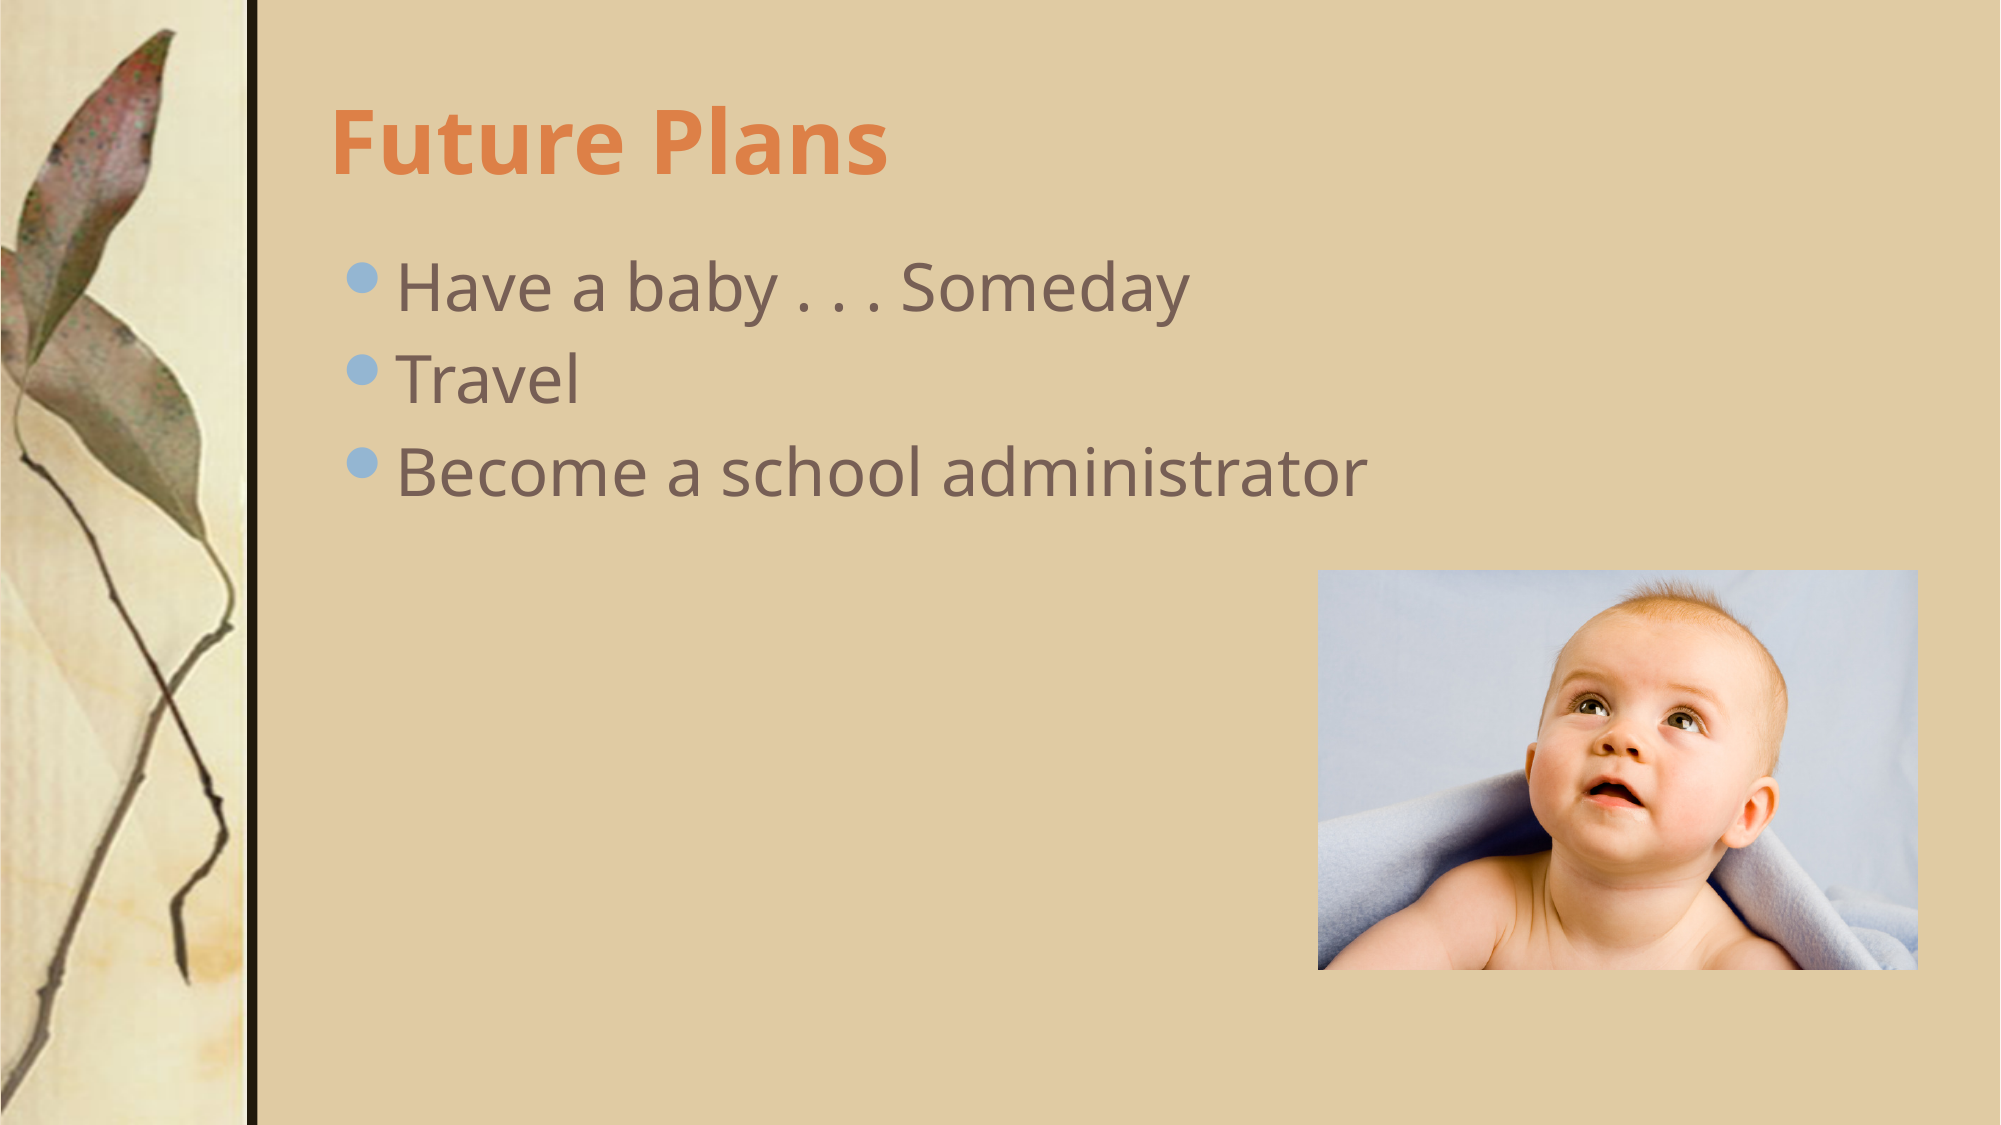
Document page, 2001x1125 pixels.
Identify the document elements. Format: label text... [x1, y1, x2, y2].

picture [1, 0, 247, 1125]
title Future Plans [313, 45, 1954, 233]
list Have a baby . . . Someday Travel Become a school administrator [313, 237, 1954, 1025]
picture [1318, 570, 1918, 970]
